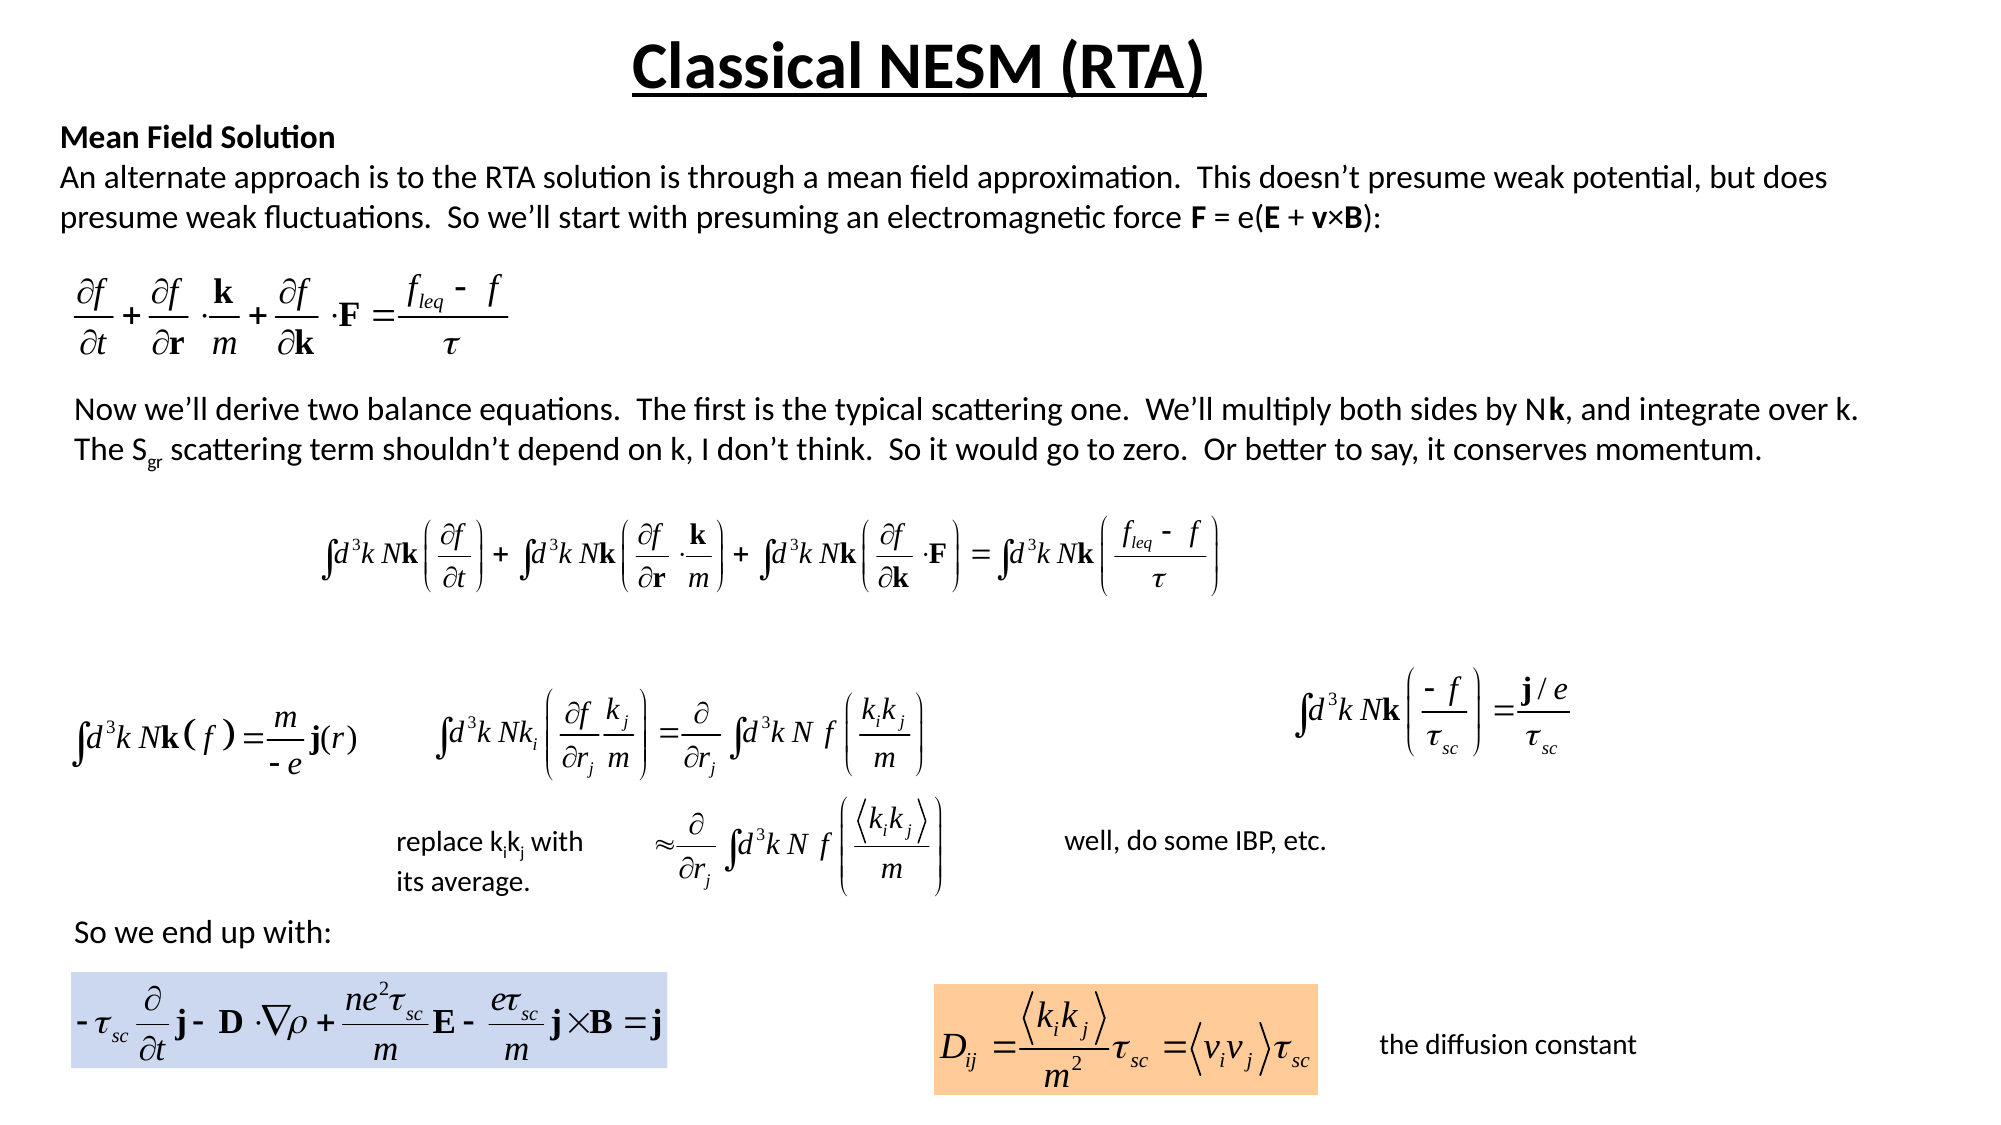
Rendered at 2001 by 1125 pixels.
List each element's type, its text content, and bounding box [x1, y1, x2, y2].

text_box So we end up with: [59, 902, 361, 958]
text_box Mean Field Solution An alternate approach is to the RTA solution is through a mean field approximation. This doesn’t presume weak potential, but does presume weak fluctuations. So we’ll start with presuming an electromagnetic force F = e(E + v×B): [44, 107, 1856, 243]
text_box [68, 263, 516, 362]
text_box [426, 682, 951, 903]
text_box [71, 972, 668, 1069]
text_box Classical NESM (RTA) [617, 14, 1249, 110]
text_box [62, 696, 364, 782]
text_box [1284, 660, 1577, 764]
text_box Now we’ll derive two balance equations. The first is the typical scattering one. We’ll multiply both sides by Nk, and integrate over k. The Sgr scattering term shouldn’t depend on k, I don’t think. So it would go to zero. Or better to say, it conserves momentum. [59, 379, 1906, 480]
text_box replace kikj with its average. [381, 814, 618, 905]
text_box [312, 509, 1226, 604]
text_box the diffusion constant [1364, 1017, 1733, 1068]
text_box well, do some IBP, etc. [1049, 813, 1365, 864]
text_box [933, 984, 1318, 1095]
